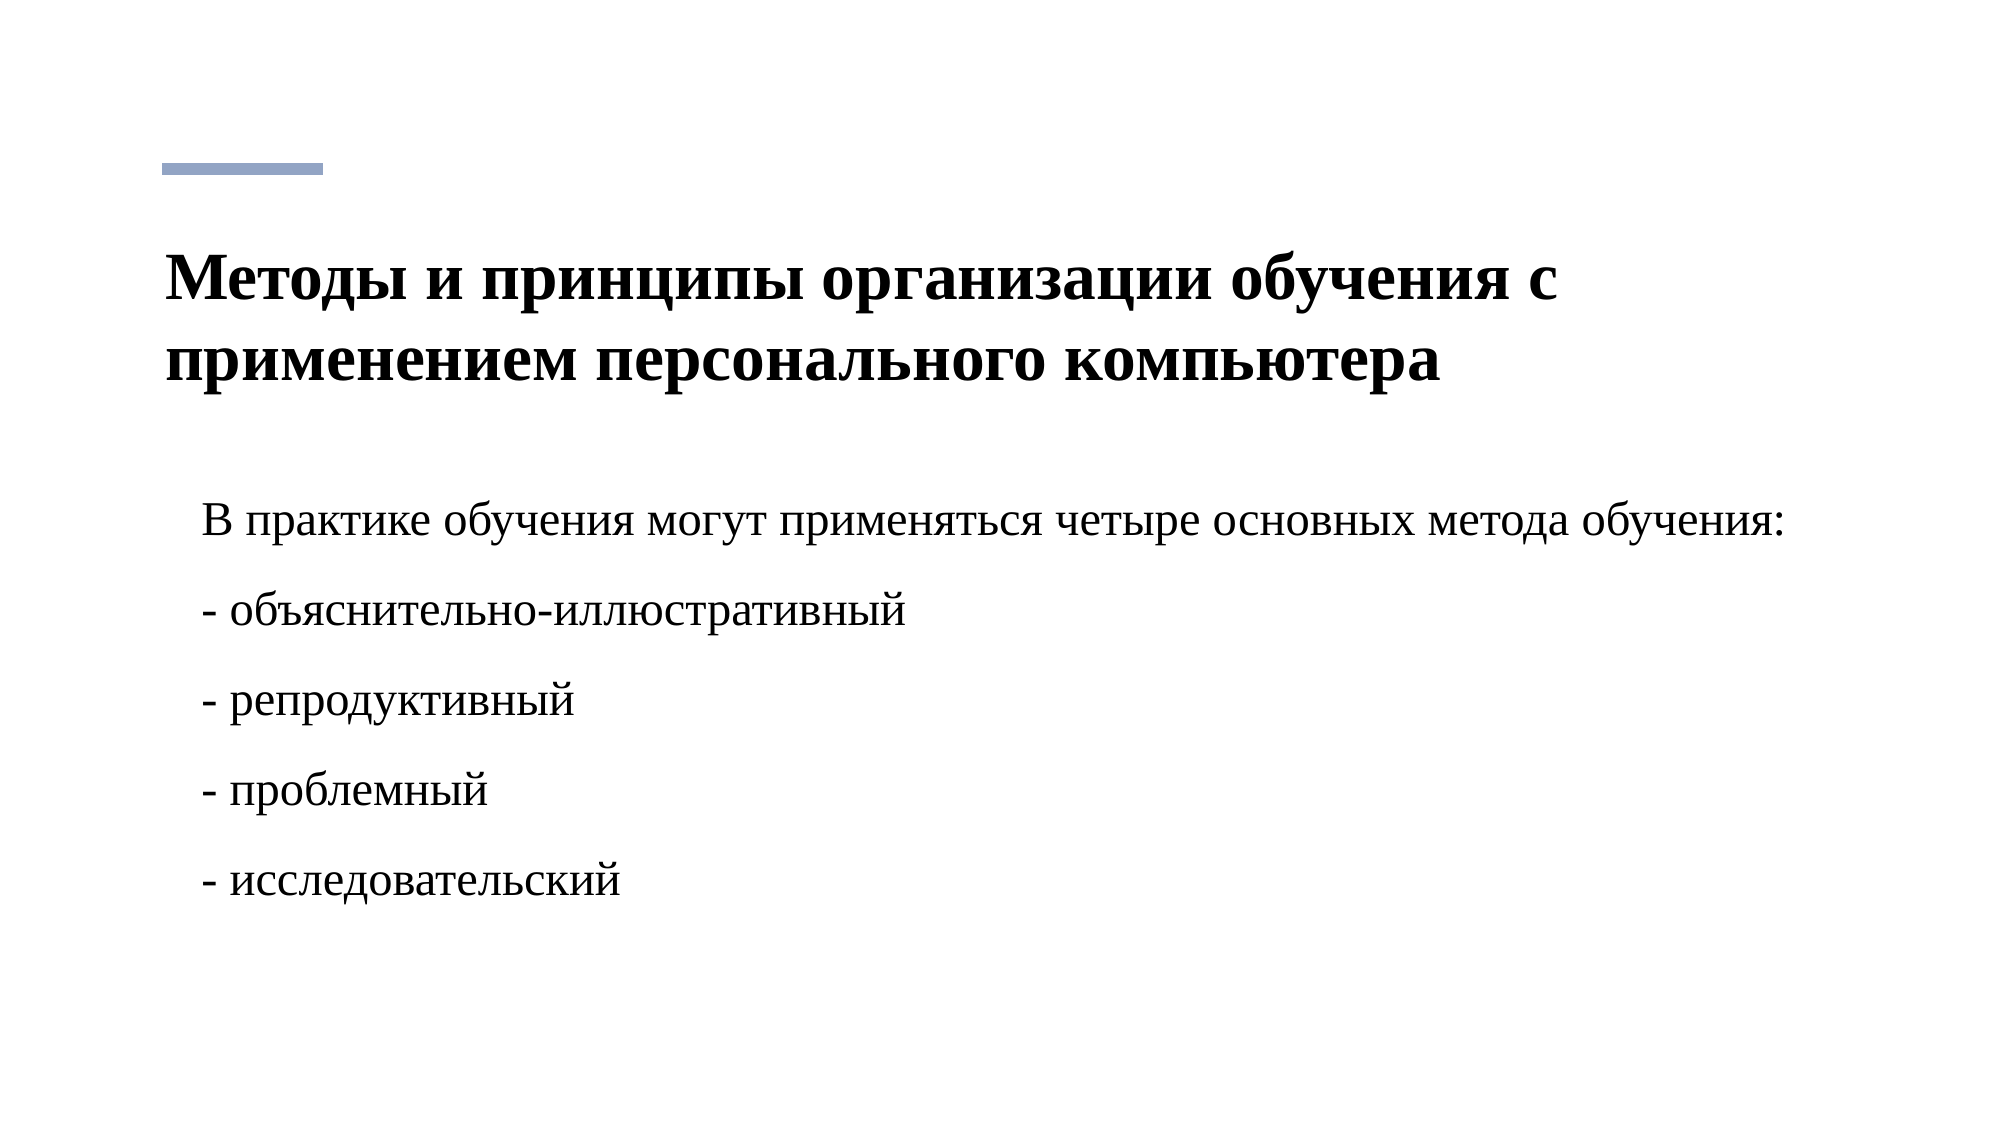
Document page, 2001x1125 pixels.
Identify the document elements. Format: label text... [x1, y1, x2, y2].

title Методы и принципы организации обучения с применением персонального компьютера [150, 224, 1850, 441]
list В практике обучения могут применяться четыре основных метода обучения: - объяснительно-иллюстративный - репродуктивный - проблемный - исследовательский [150, 468, 1850, 975]
